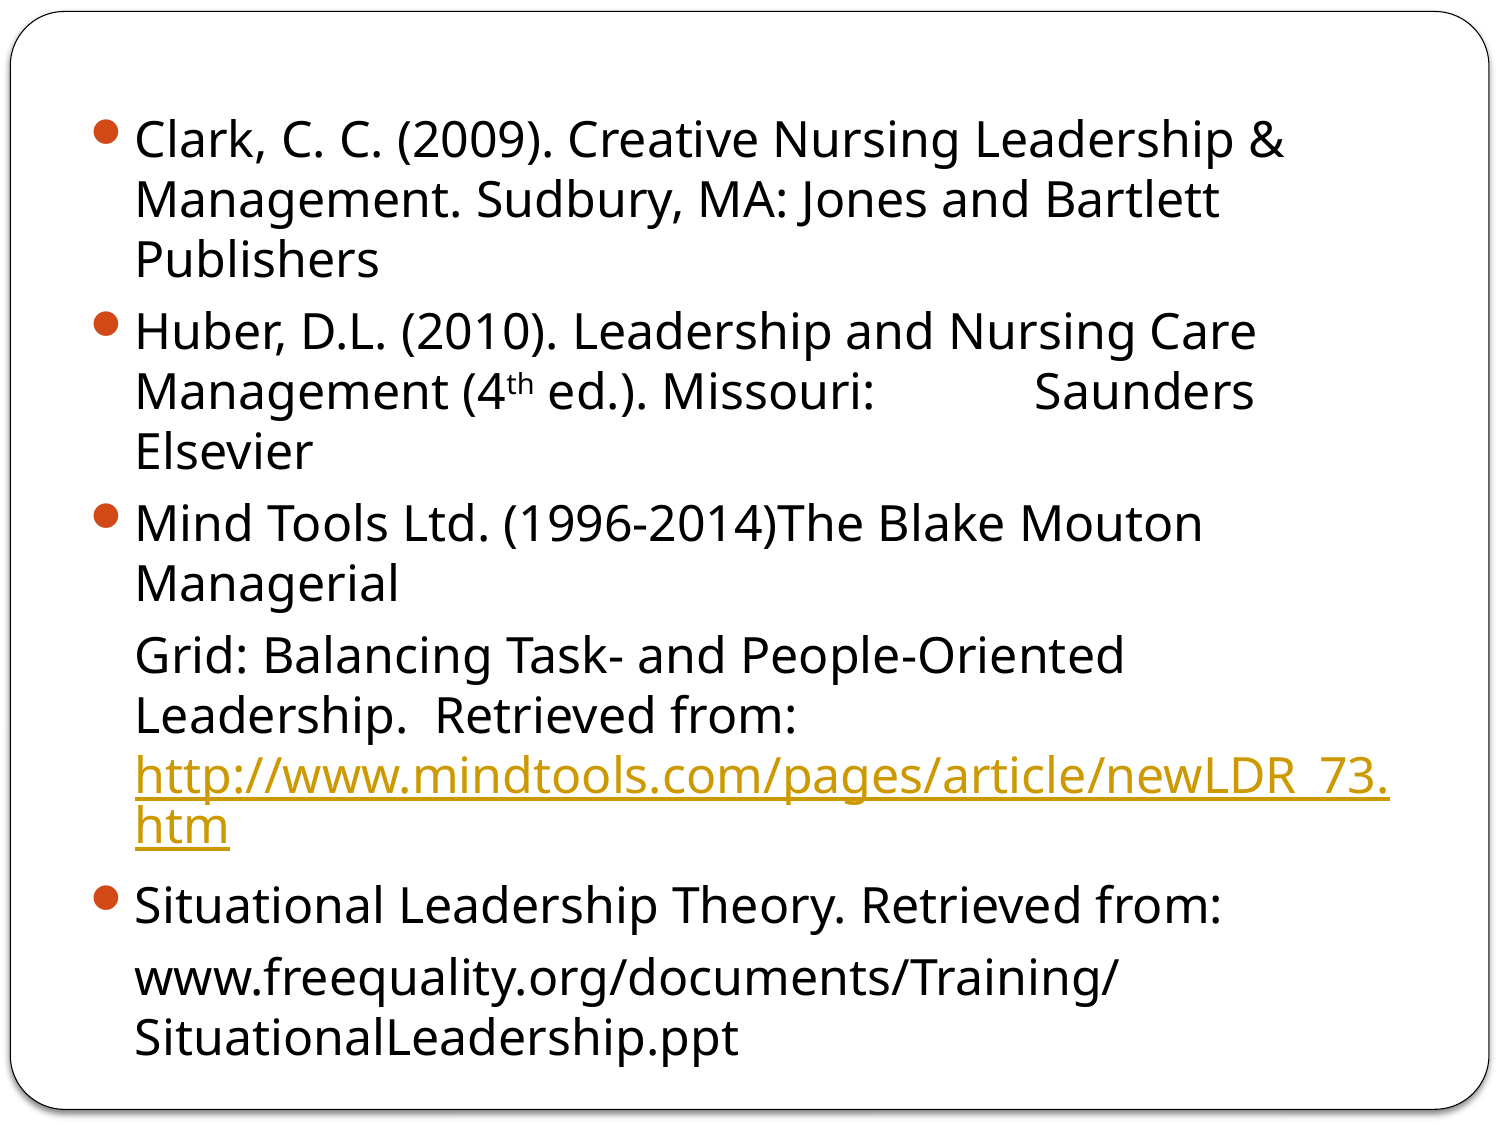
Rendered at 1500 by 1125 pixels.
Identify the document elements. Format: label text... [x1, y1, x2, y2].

list Clark, C. C. (2009). Creative Nursing Leadership & Management. Sudbury, MA: Jones and Bartlett Publishers Huber, D.L. (2010). Leadership and Nursing Care Management (4th ed.). Missouri: Saunders Elsevier Mind Tools Ltd. (1996-2014)The Blake Mouton Managerial Grid: Balancing Task- and People-Oriented Leadership. Retrieved from: http://www.mindtools.com/pages/article/newLDR_73.htm Situational Leadership Theory. Retrieved from: www.freequality.org/documents/Training/SituationalLeadership.ppt [74, 99, 1426, 1006]
